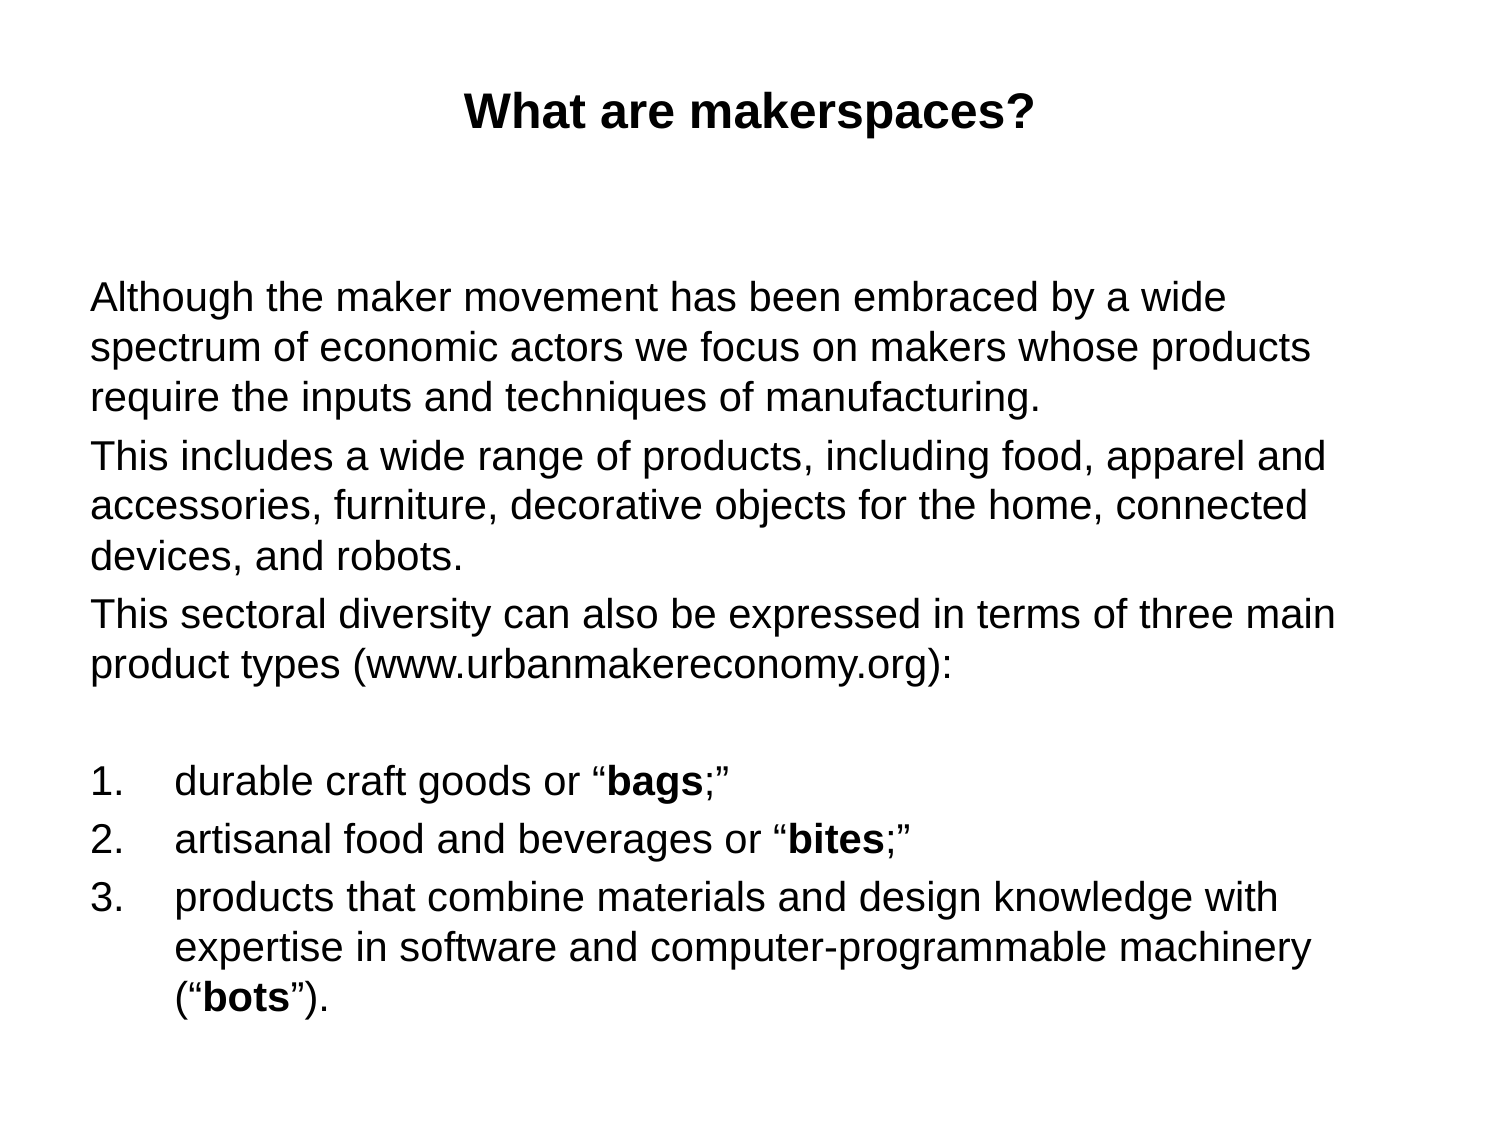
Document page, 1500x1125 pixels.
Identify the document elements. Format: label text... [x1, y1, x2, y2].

title What are makerspaces? [75, 45, 1425, 233]
list Although the maker movement has been embraced by a wide spectrum of economic actors we focus on makers whose products require the inputs and techniques of manufacturing. This includes a wide range of products, including food, apparel and accessories, furniture, decorative objects for the home, connected devices, and robots. This sectoral diversity can also be expressed in terms of three main product types (www.urbanmakereconomy.org): durable craft goods or “bags;” artisanal food and beverages or “bites;” products that combine materials and design knowledge with expertise in software and computer‐programmable machinery (“bots”). [75, 262, 1425, 1005]
